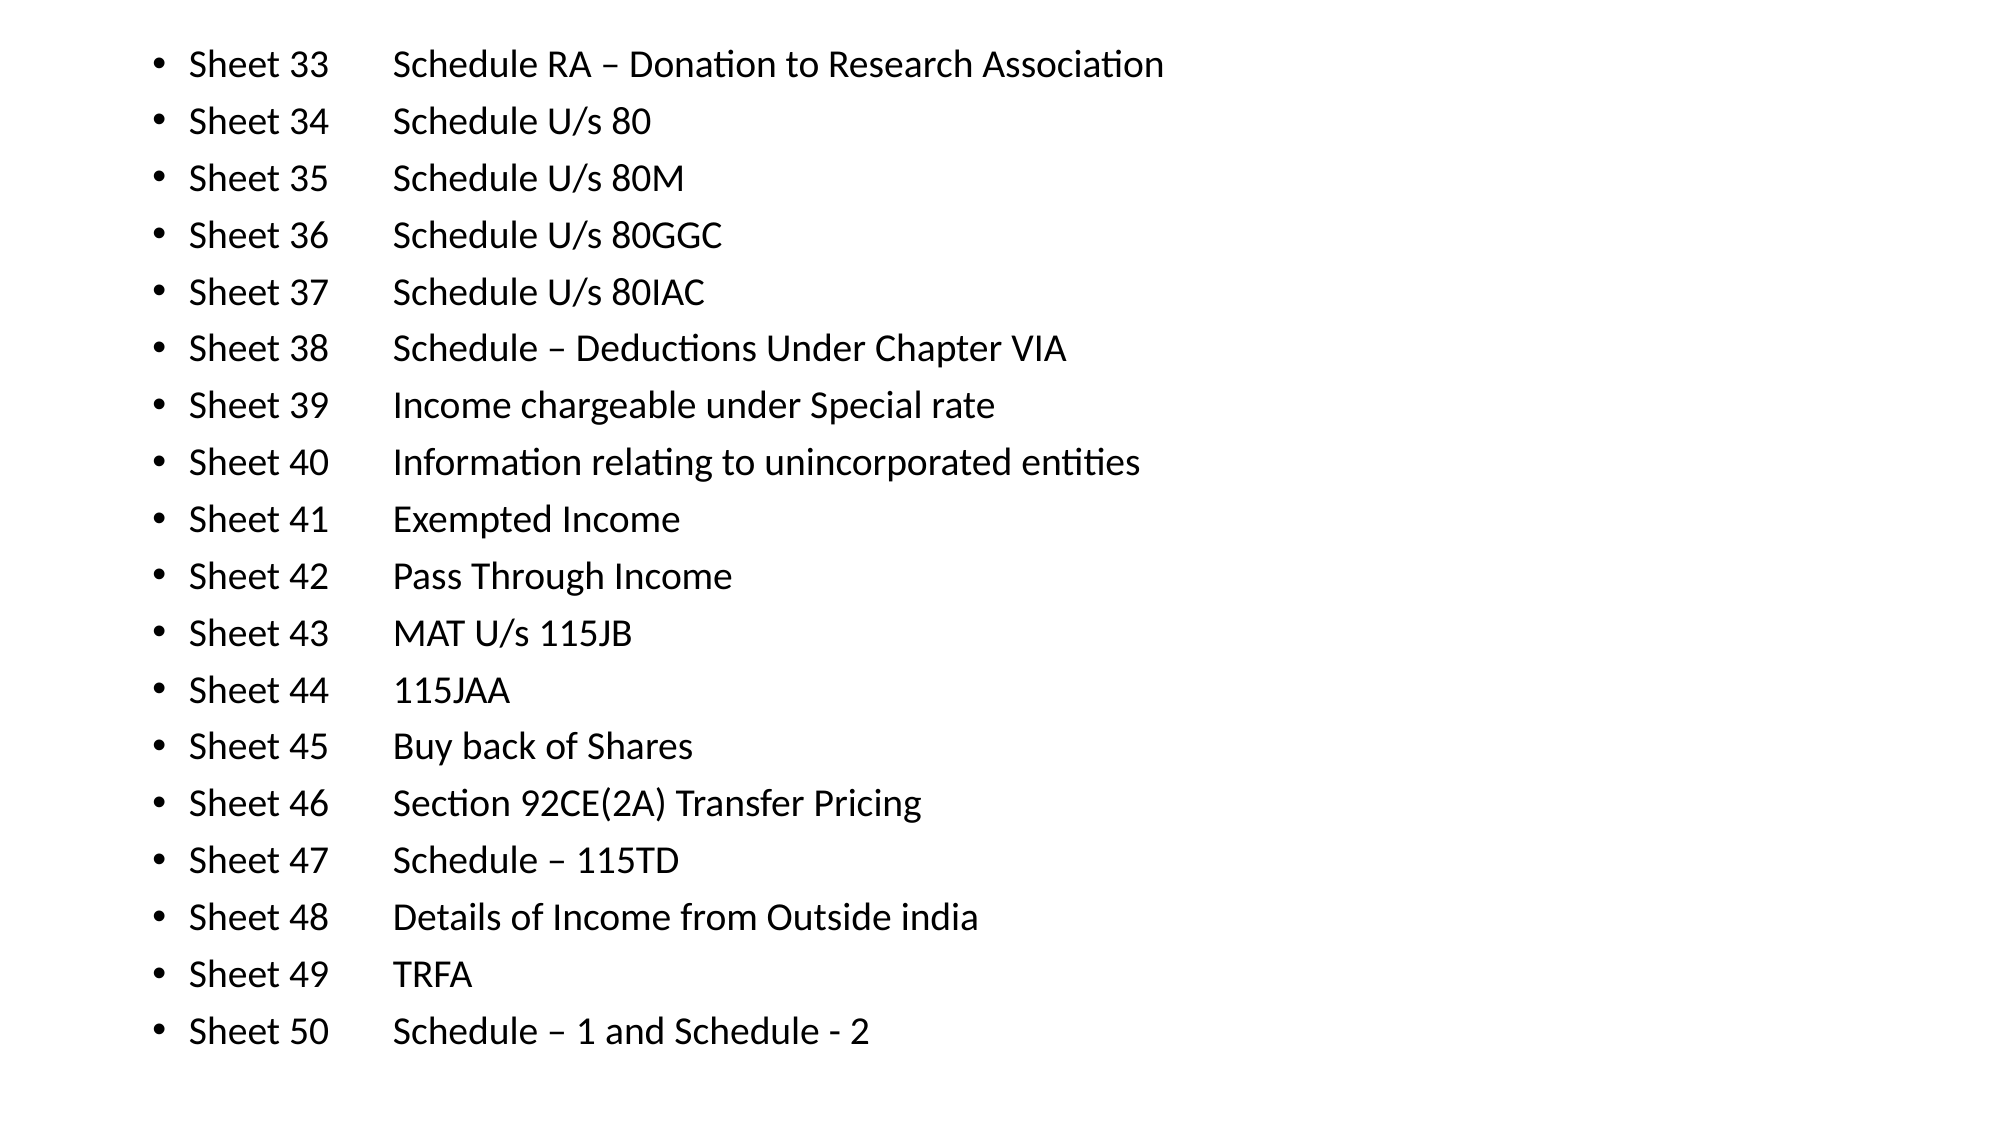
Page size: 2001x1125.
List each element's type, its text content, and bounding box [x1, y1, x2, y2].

list Sheet 33 Schedule RA – Donation to Research Association Sheet 34 Schedule U/s 80 Sheet 35 Schedule U/s 80M Sheet 36 Schedule U/s 80GGC Sheet 37 Schedule U/s 80IAC Sheet 38 Schedule – Deductions Under Chapter VIA Sheet 39 Income chargeable under Special rate Sheet 40 Information relating to unincorporated entities Sheet 41 Exempted Income Sheet 42 Pass Through Income Sheet 43 MAT U/s 115JB Sheet 44 115JAA Sheet 45 Buy back of Shares Sheet 46 Section 92CE(2A) Transfer Pricing Sheet 47 Schedule – 115TD Sheet 48 Details of Income from Outside india Sheet 49 TRFA Sheet 50 Schedule – 1 and Schedule - 2 [137, 35, 1906, 1062]
